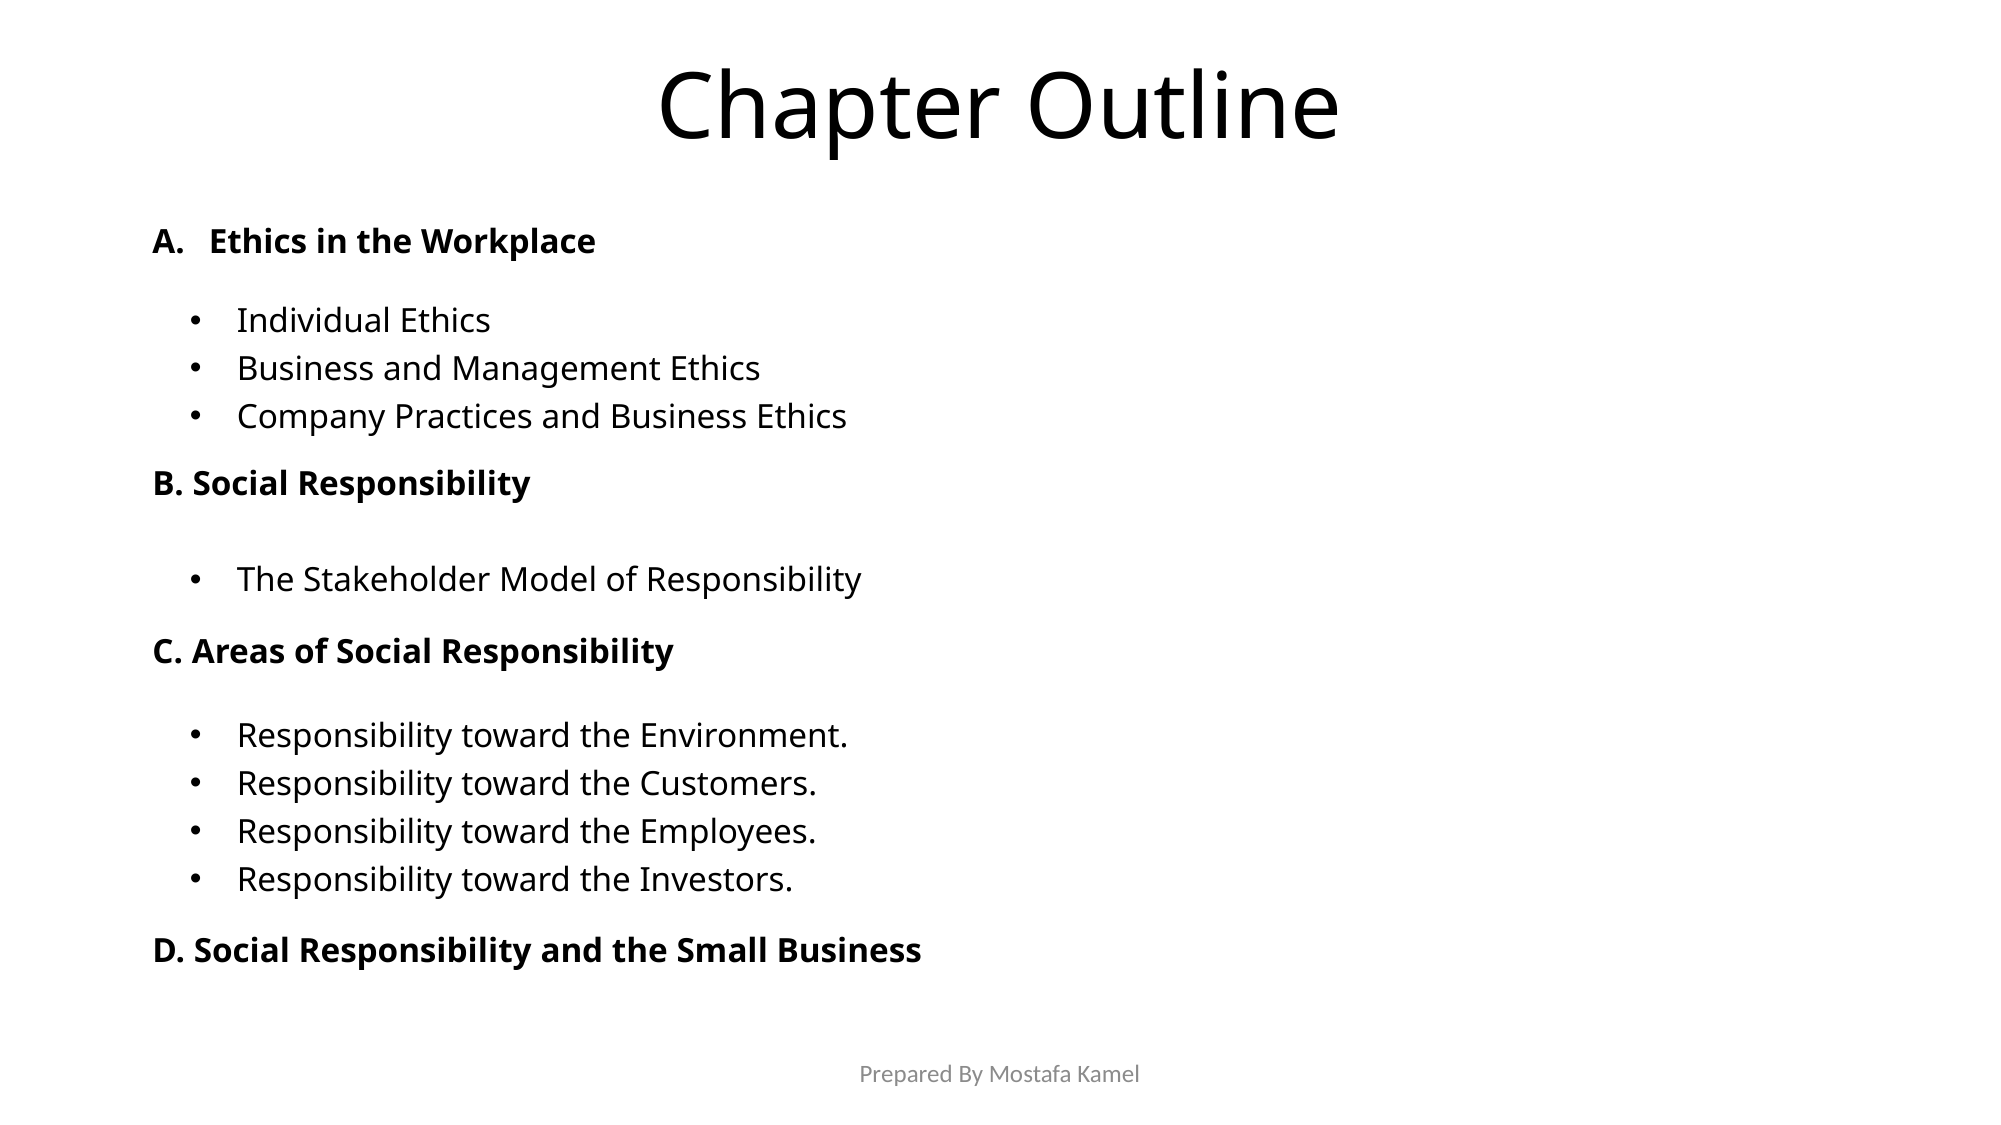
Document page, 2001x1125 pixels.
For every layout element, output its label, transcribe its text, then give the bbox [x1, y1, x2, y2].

title Chapter Outline [137, 0, 1863, 216]
list Ethics in the Workplace Individual Ethics Business and Management Ethics Company Practices and Business Ethics B. Social Responsibility The Stakeholder Model of Responsibility C. Areas of Social Responsibility Responsibility toward the Environment. Responsibility toward the Customers. Responsibility toward the Employees. Responsibility toward the Investors. D. Social Responsibility and the Small Business [137, 216, 1863, 980]
footer Prepared By Mostafa Kamel [662, 1042, 1338, 1103]
